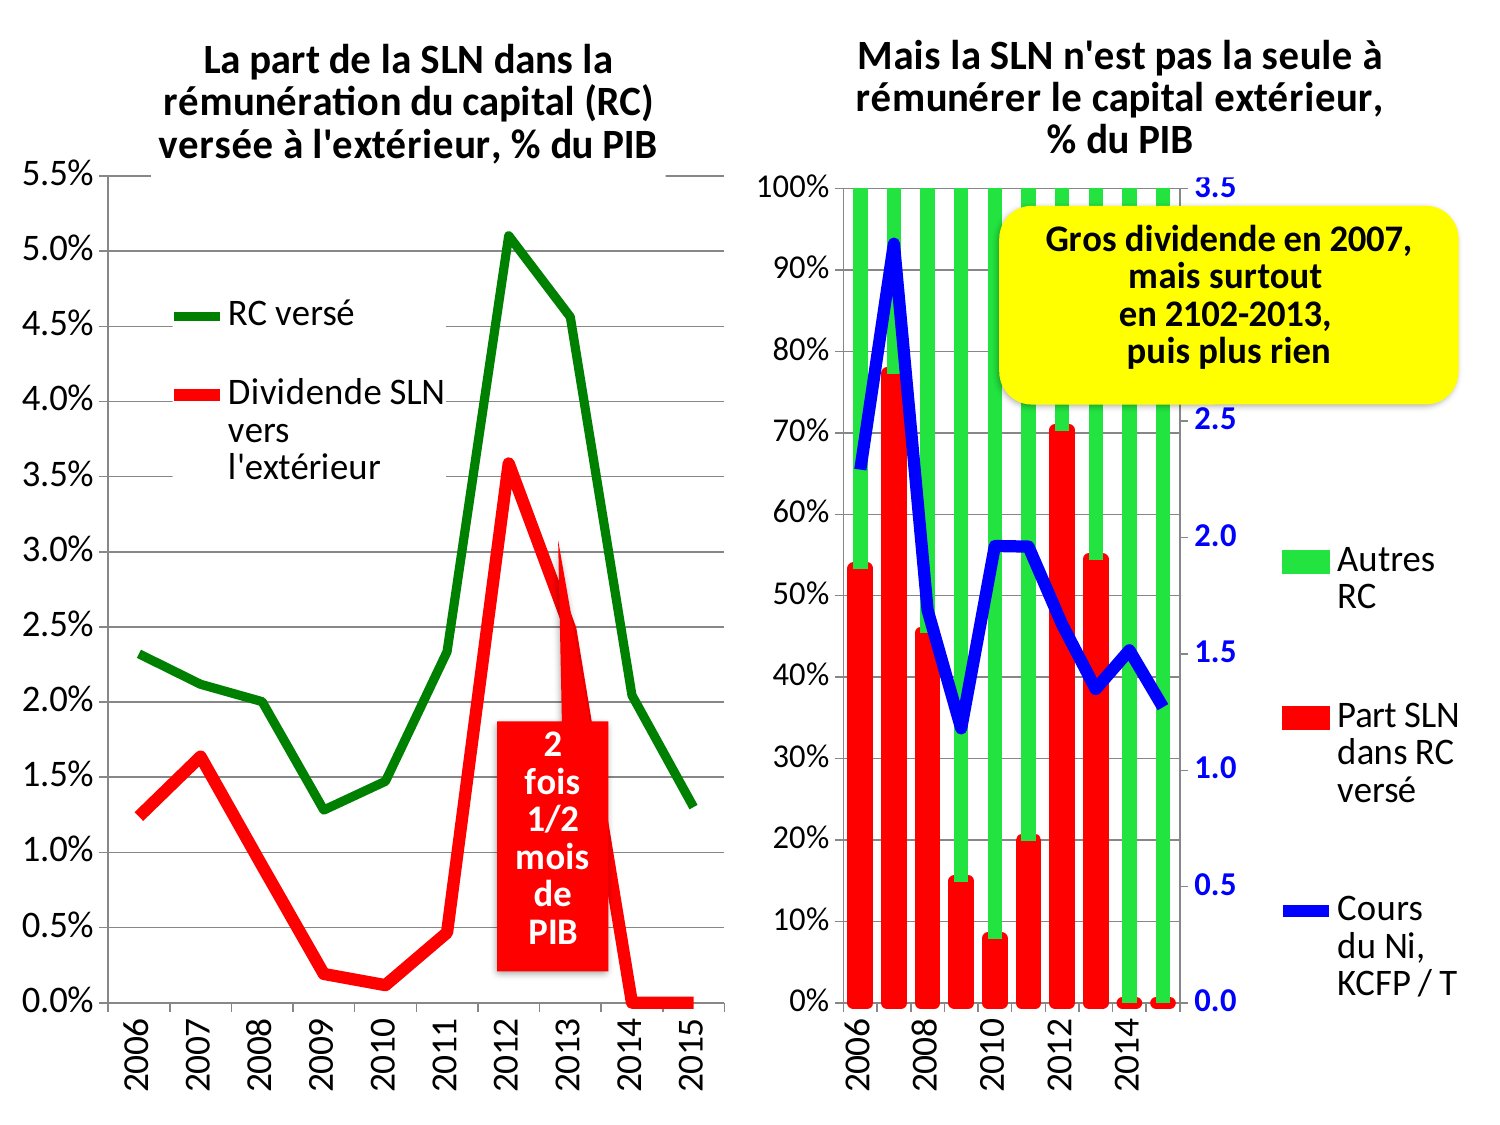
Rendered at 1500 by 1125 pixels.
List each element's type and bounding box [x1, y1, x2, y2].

chart [755, 24, 1483, 1108]
chart [21, 24, 739, 1108]
